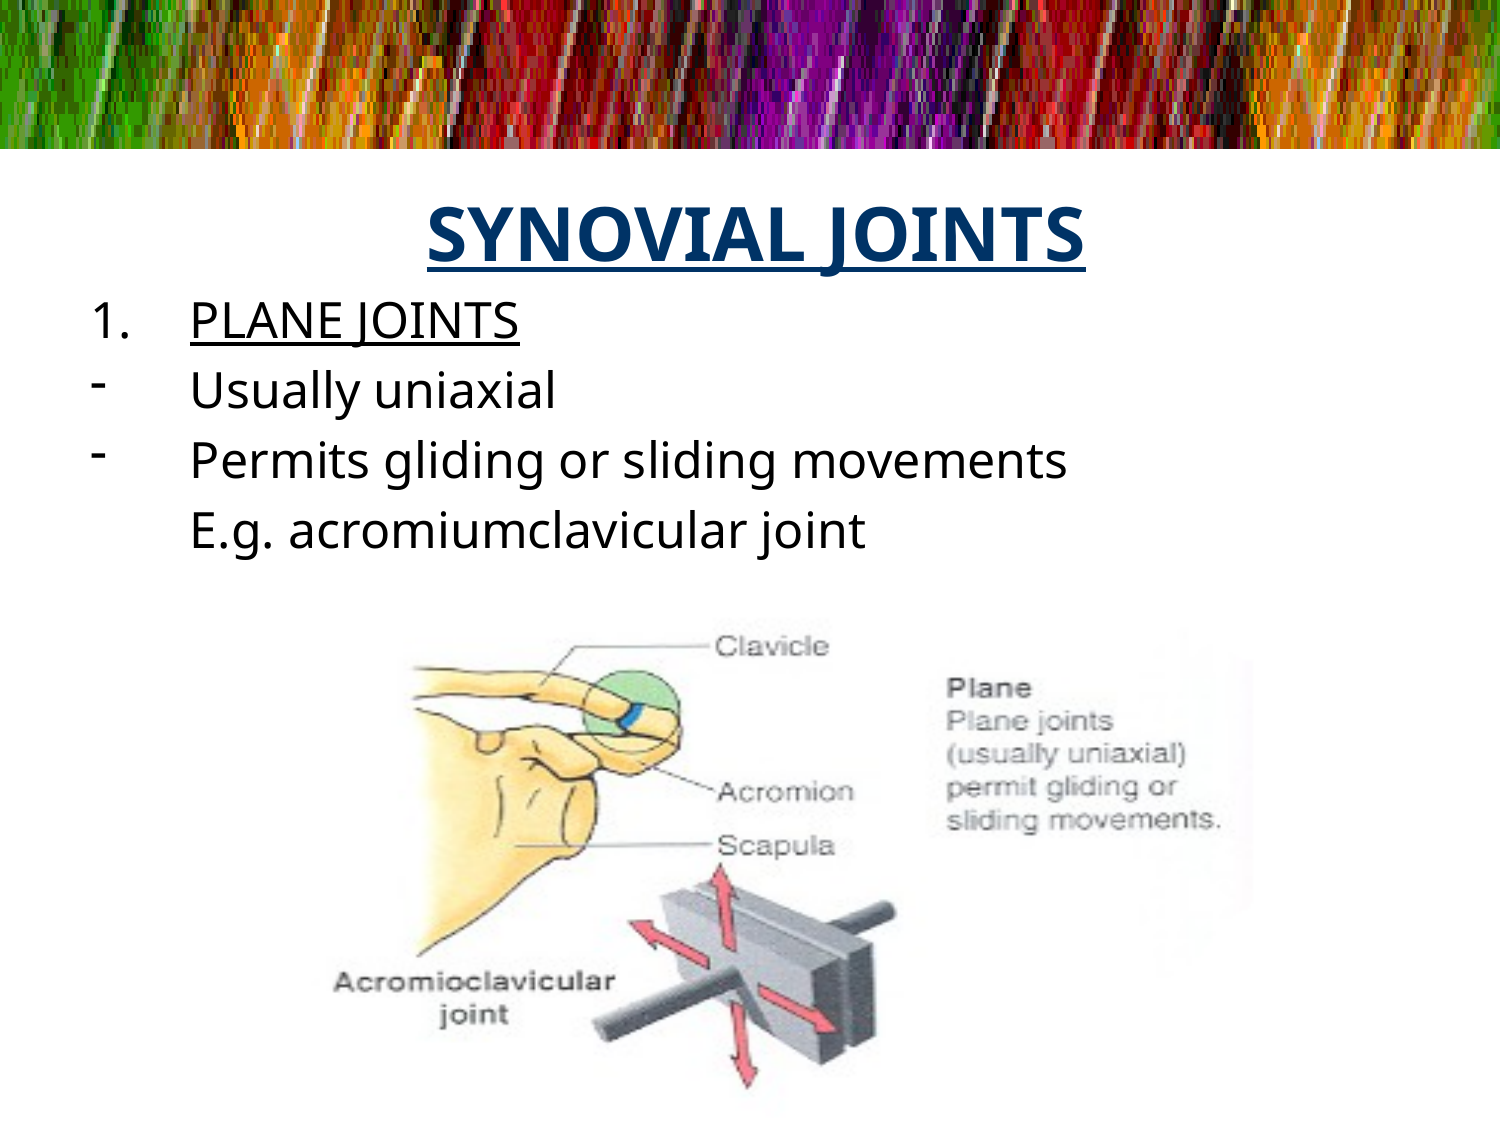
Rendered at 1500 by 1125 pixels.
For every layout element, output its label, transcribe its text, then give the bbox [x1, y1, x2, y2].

picture [280, 574, 1313, 1125]
list PLANE JOINTS Usually uniaxial Permits gliding or sliding movements E.g. acromiumclavicular joint [74, 280, 1126, 633]
picture [0, 0, 1500, 149]
title SYNOVIAL JOINTS [49, 137, 1463, 326]
